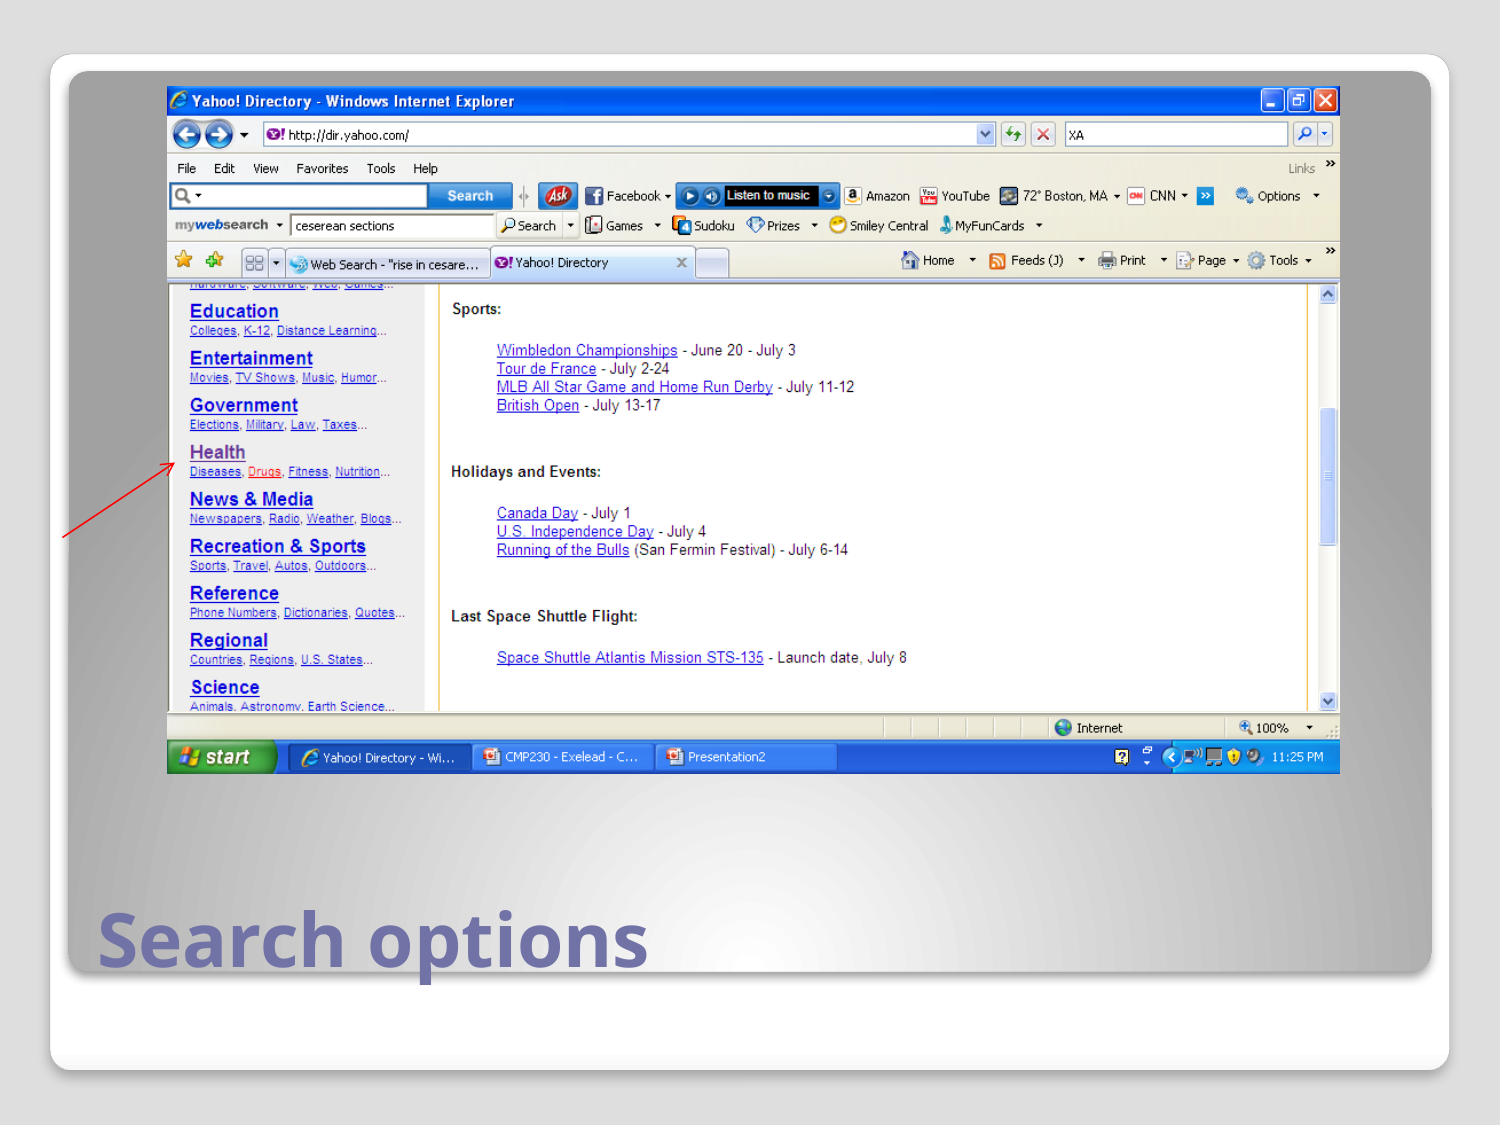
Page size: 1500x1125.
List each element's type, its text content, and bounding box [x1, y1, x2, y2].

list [167, 86, 1341, 775]
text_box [62, 462, 176, 538]
title Search options [82, 817, 1425, 990]
